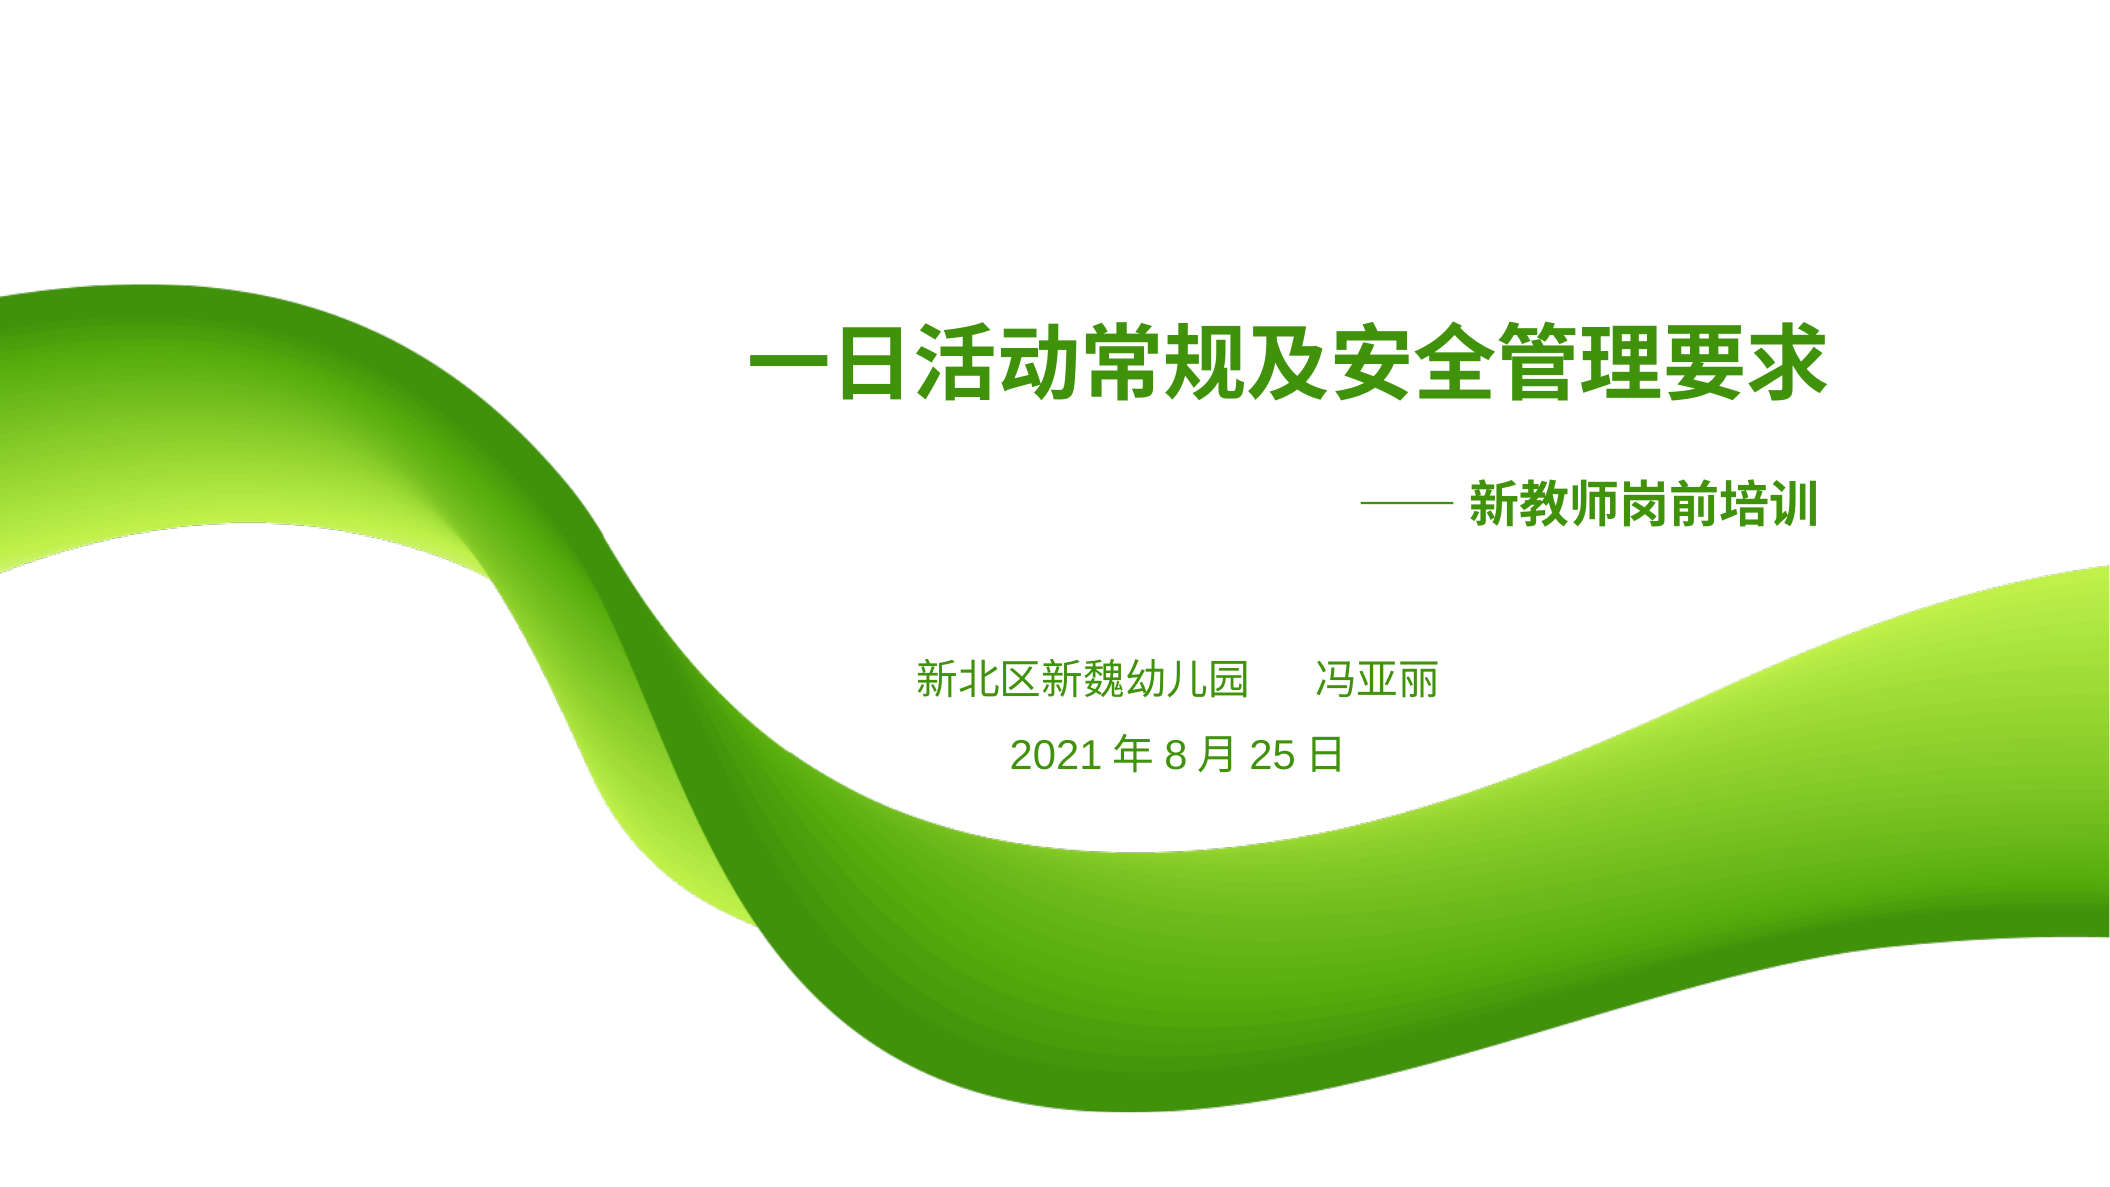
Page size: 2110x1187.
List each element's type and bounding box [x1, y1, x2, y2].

picture [0, 274, 2110, 1124]
